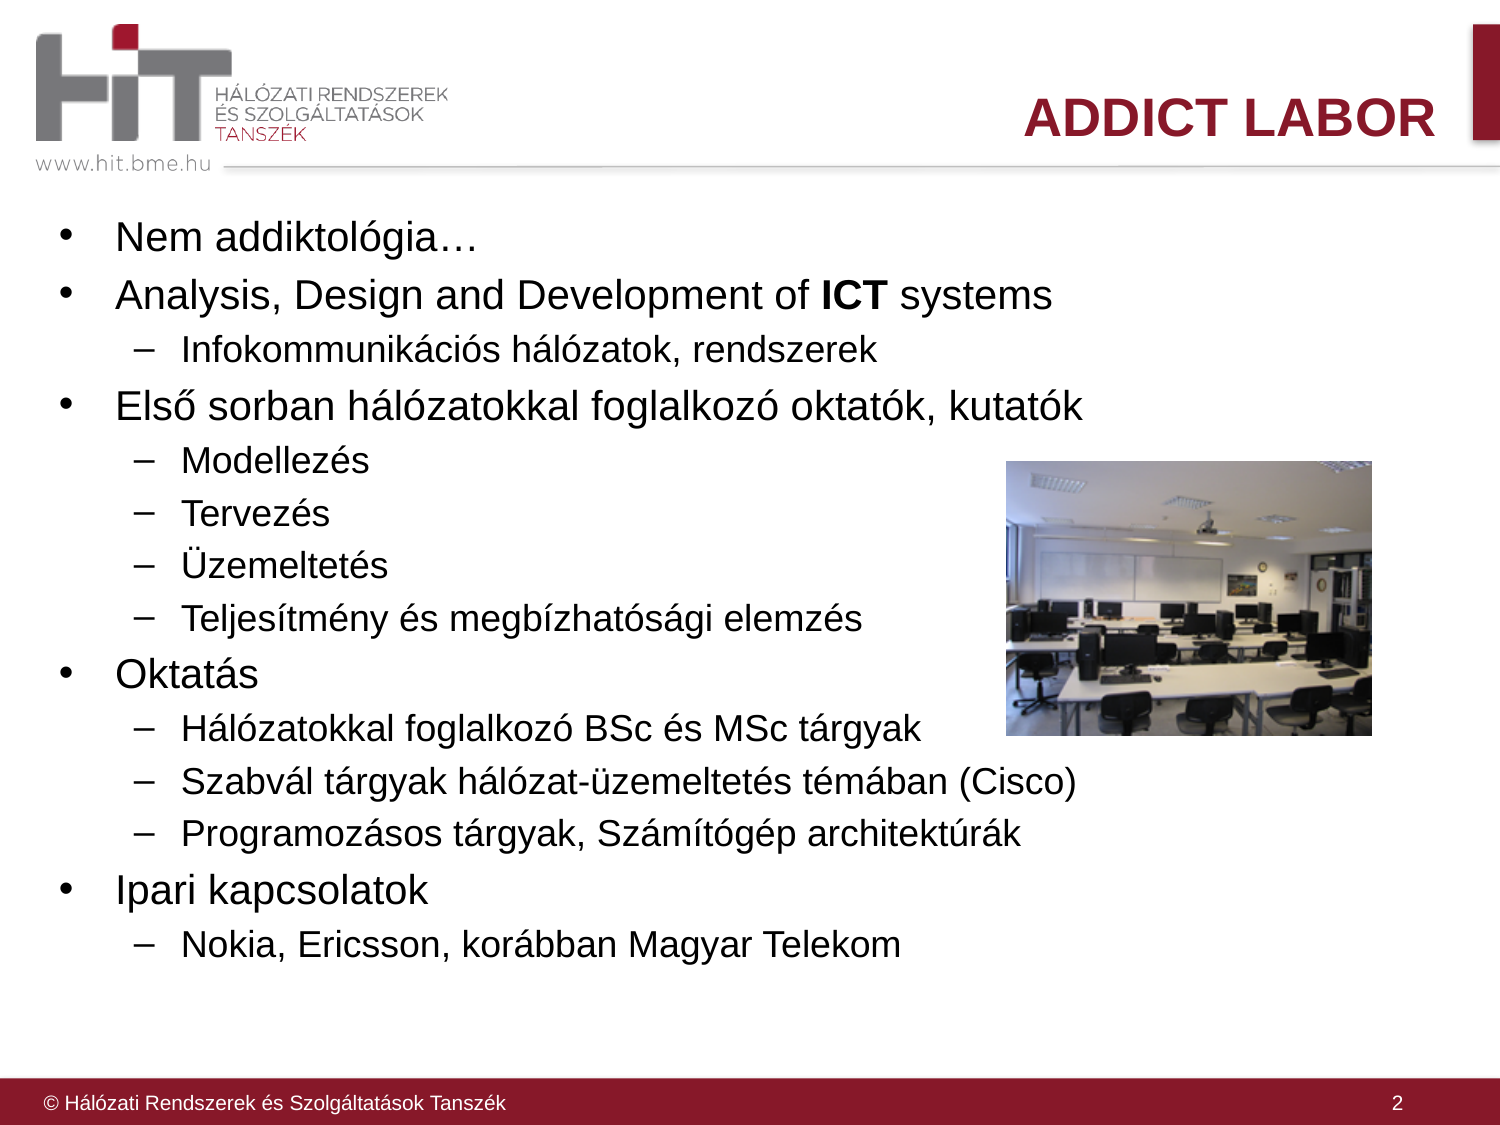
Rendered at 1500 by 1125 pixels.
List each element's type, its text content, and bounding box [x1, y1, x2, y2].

list Nem addiktológia… Analysis, Design and Development of ICT systems Infokommunikációs hálózatok, rendszerek Első sorban hálózatokkal foglalkozó oktatók, kutatók Modellezés Tervezés Üzemeltetés Teljesítmény és megbízhatósági elemzés Oktatás Hálózatokkal foglalkozó BSc és MSc tárgyak Szabvál tárgyak hálózat-üzemeltetés témában (Cisco) Programozásos tárgyak, Számítógép architektúrák Ipari kapcsolatok Nokia, Ericsson, korábban Magyar Telekom [44, 201, 1452, 1045]
picture [1005, 461, 1373, 736]
title AddICT labor [502, 15, 1452, 155]
